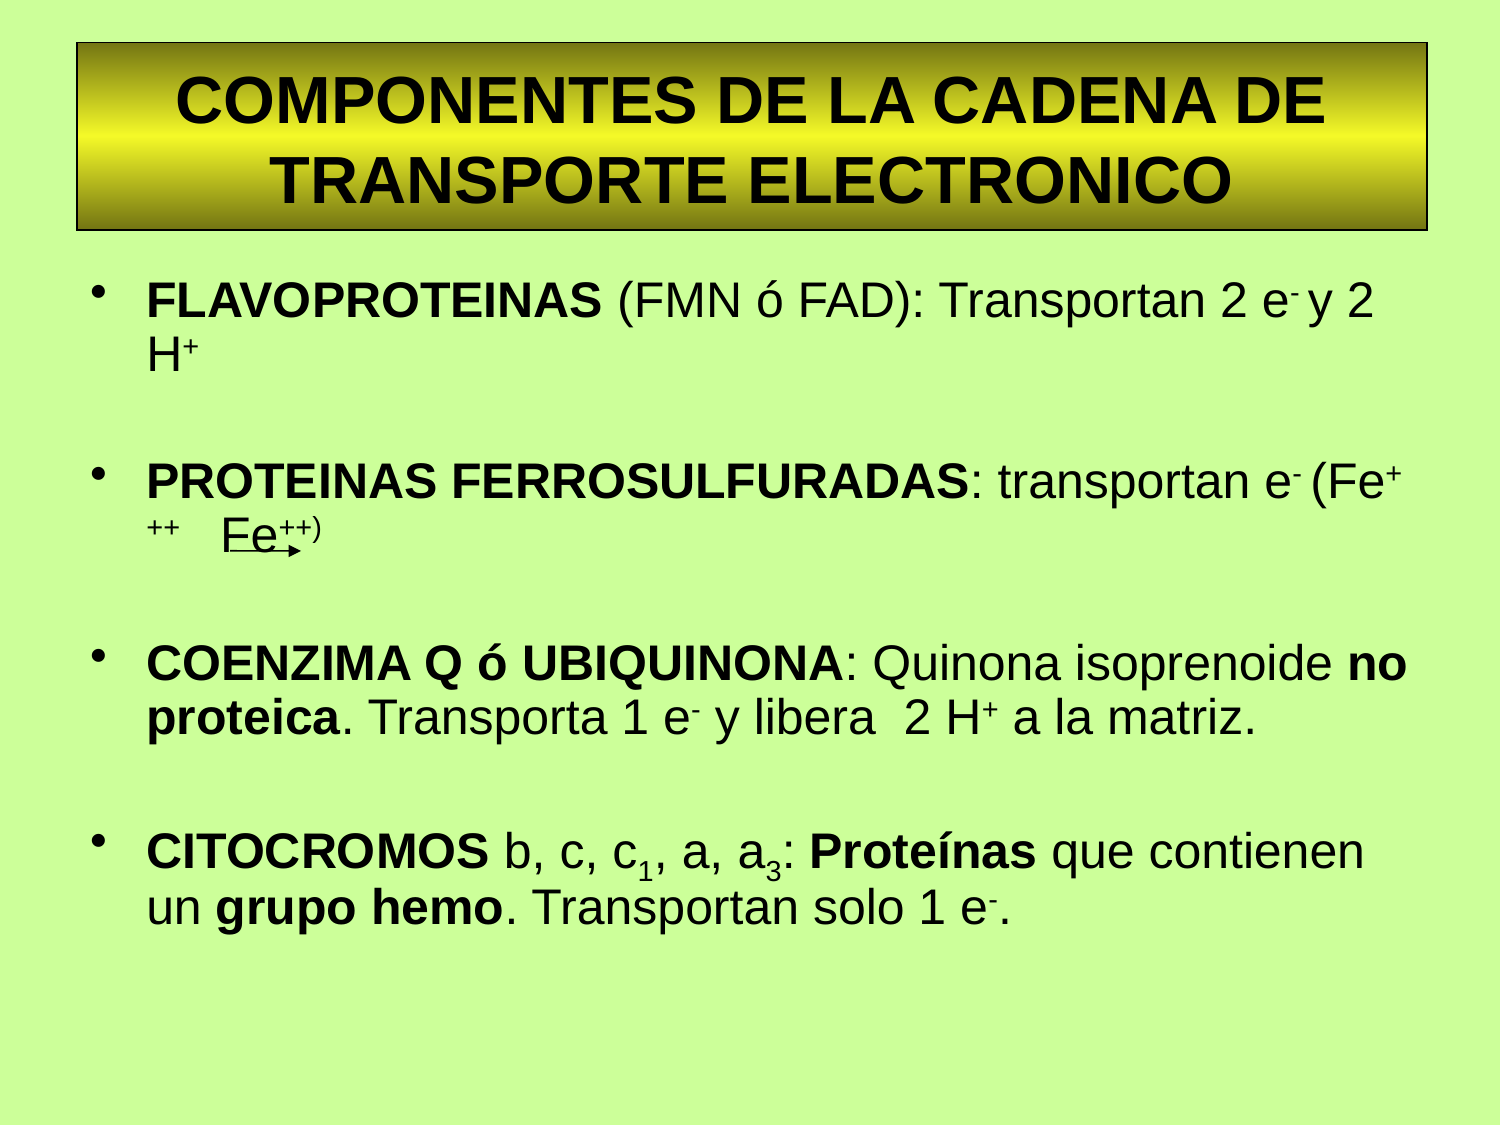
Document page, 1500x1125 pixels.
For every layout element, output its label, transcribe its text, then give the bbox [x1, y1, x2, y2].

text_box [230, 544, 302, 558]
list FLAVOPROTEINAS (FMN ó FAD): Transportan 2 e- y 2 H+ PROTEINAS FERROSULFURADAS: transportan e- (Fe+++ Fe++) COENZIMA Q ó UBIQUINONA: Quinona isoprenoide no proteica. Transporta 1 e- y libera 2 H+ a la matriz. CITOCROMOS b, c, c1, a, a3: Proteínas que contienen un grupo hemo. Transportan solo 1 e-. [74, 266, 1426, 1010]
title COMPONENTES DE LA CADENA DE TRANSPORTE ELECTRONICO [76, 42, 1428, 231]
